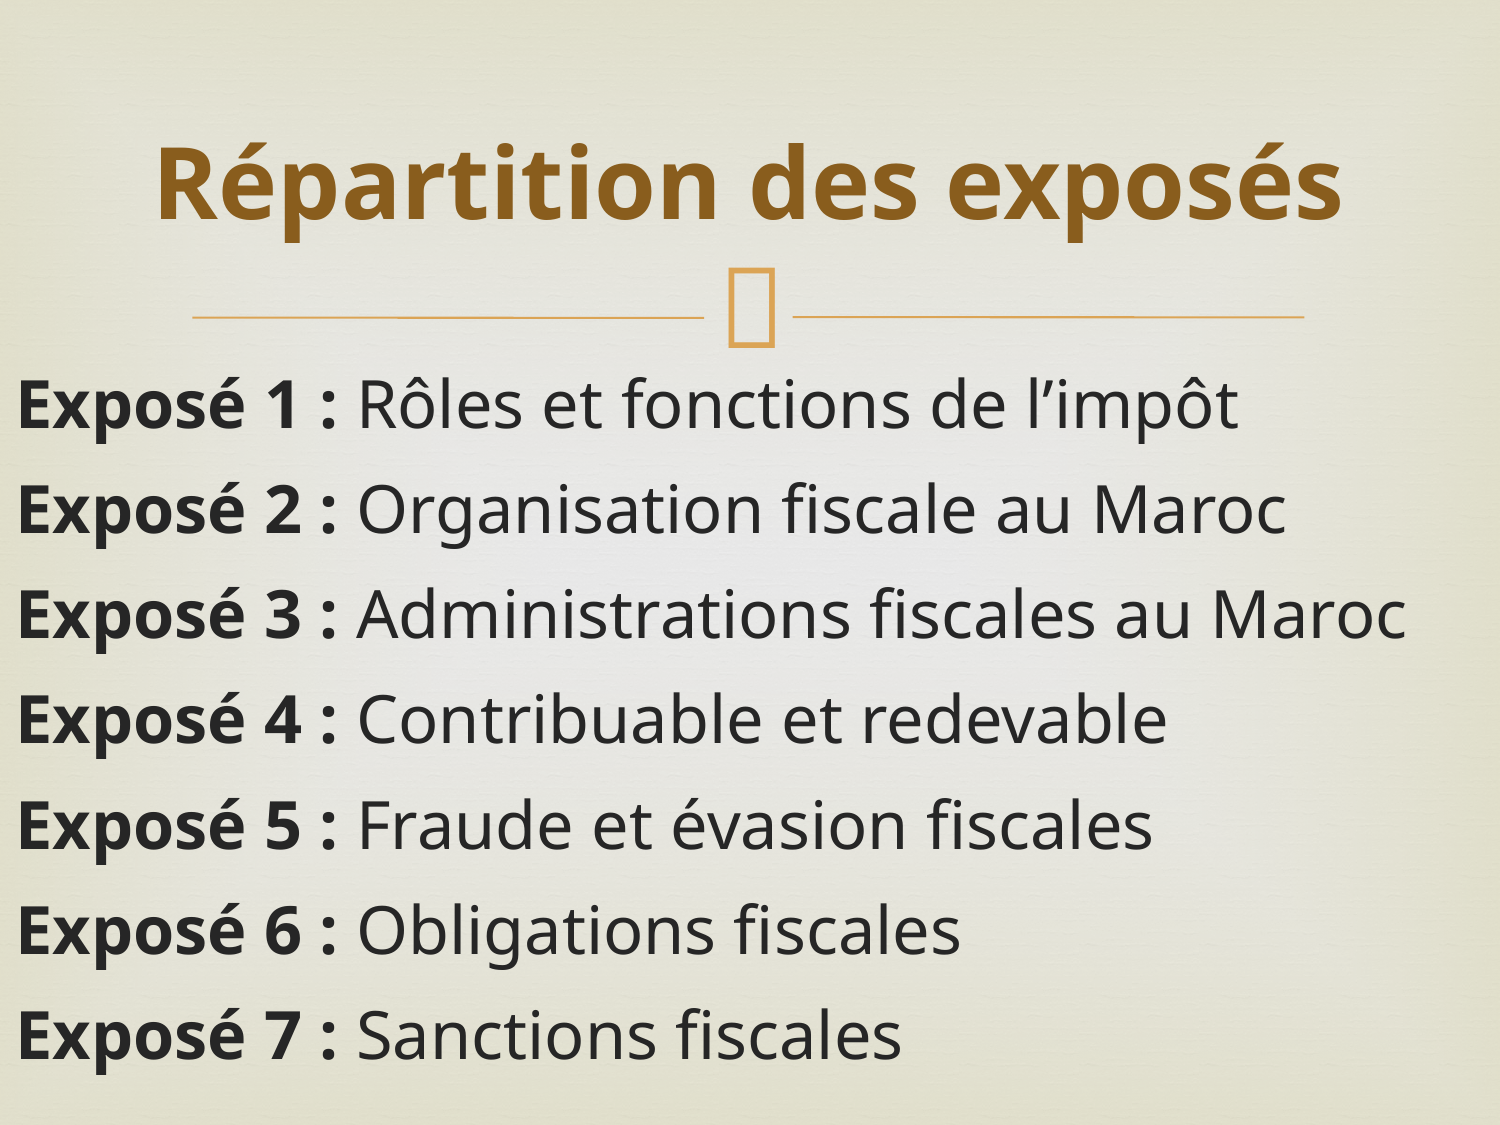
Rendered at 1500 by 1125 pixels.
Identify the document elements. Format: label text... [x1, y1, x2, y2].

text_box Exposé 1 : Rôles et fonctions de l’impôt Exposé 2 : Organisation fiscale au Maroc Exposé 3 : Administrations fiscales au Maroc Exposé 4 : Contribuable et redevable Exposé 5 : Fraude et évasion fiscales Exposé 6 : Obligations fiscales Exposé 7 : Sanctions fiscales [0, 354, 1500, 1118]
title Répartition des exposés [112, 93, 1386, 267]
